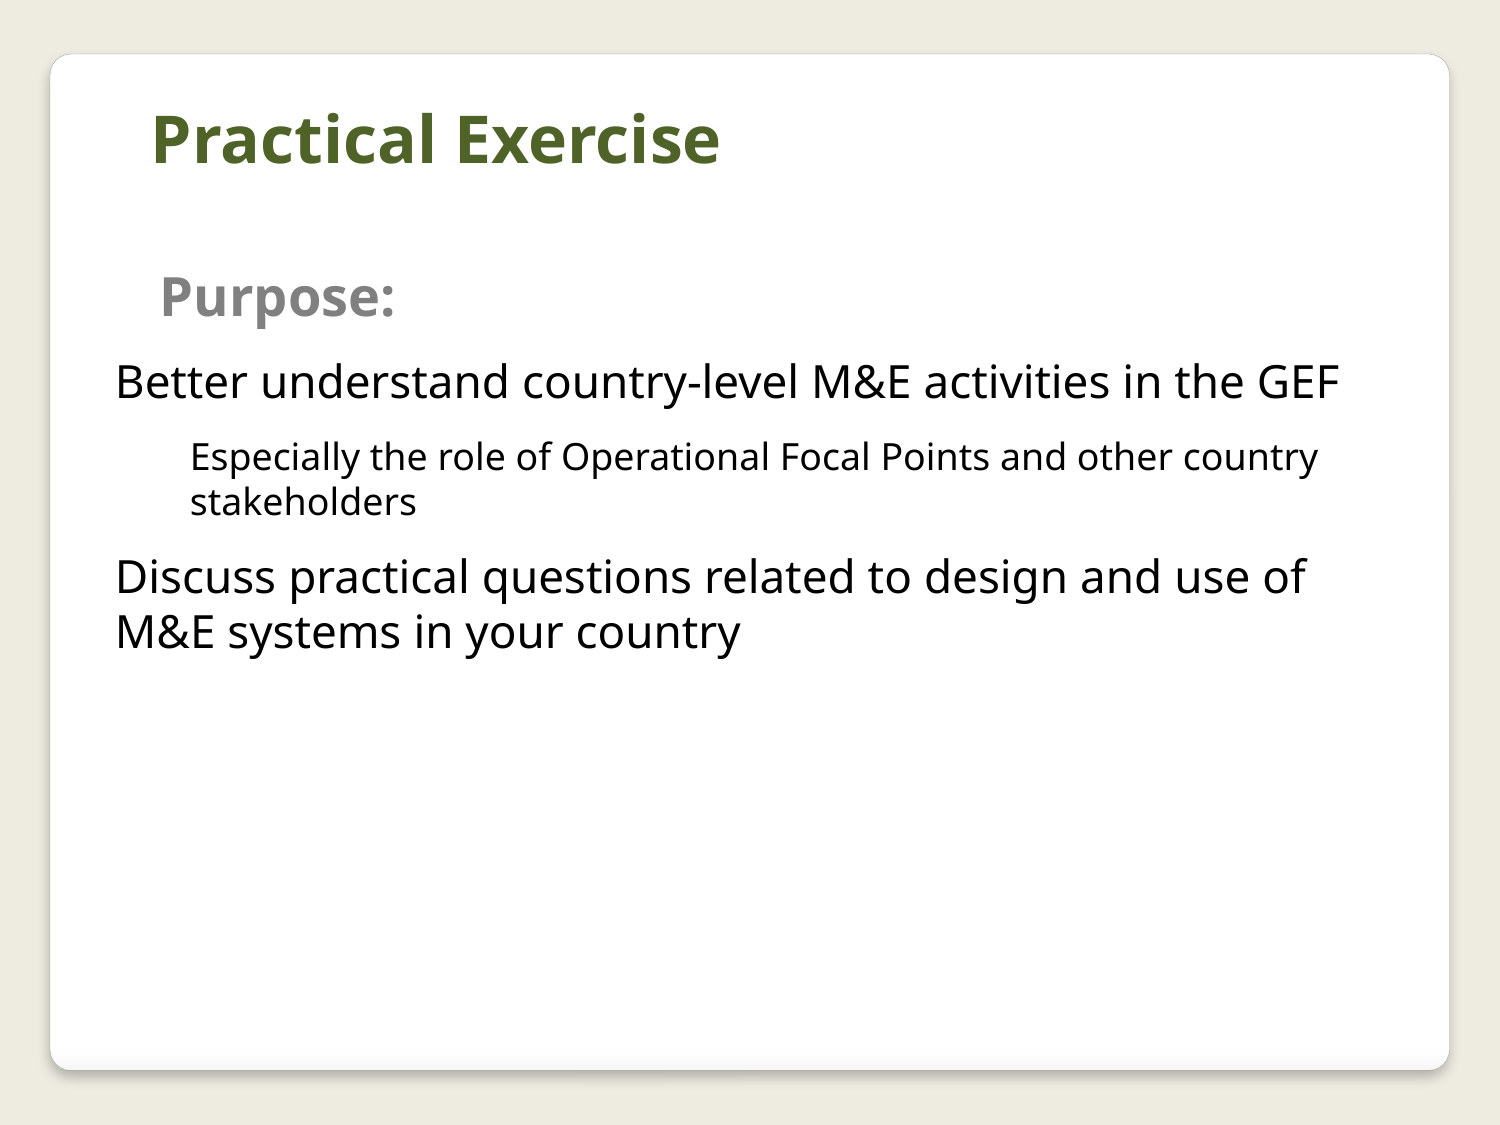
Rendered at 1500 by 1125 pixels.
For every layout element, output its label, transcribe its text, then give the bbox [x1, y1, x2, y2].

list Purpose: Better understand country-level M&E activities in the GEF Especially the role of Operational Focal Points and other country stakeholders Discuss practical questions related to design and use of M&E systems in your country [100, 255, 1400, 965]
title Practical Exercise [135, 90, 1443, 185]
